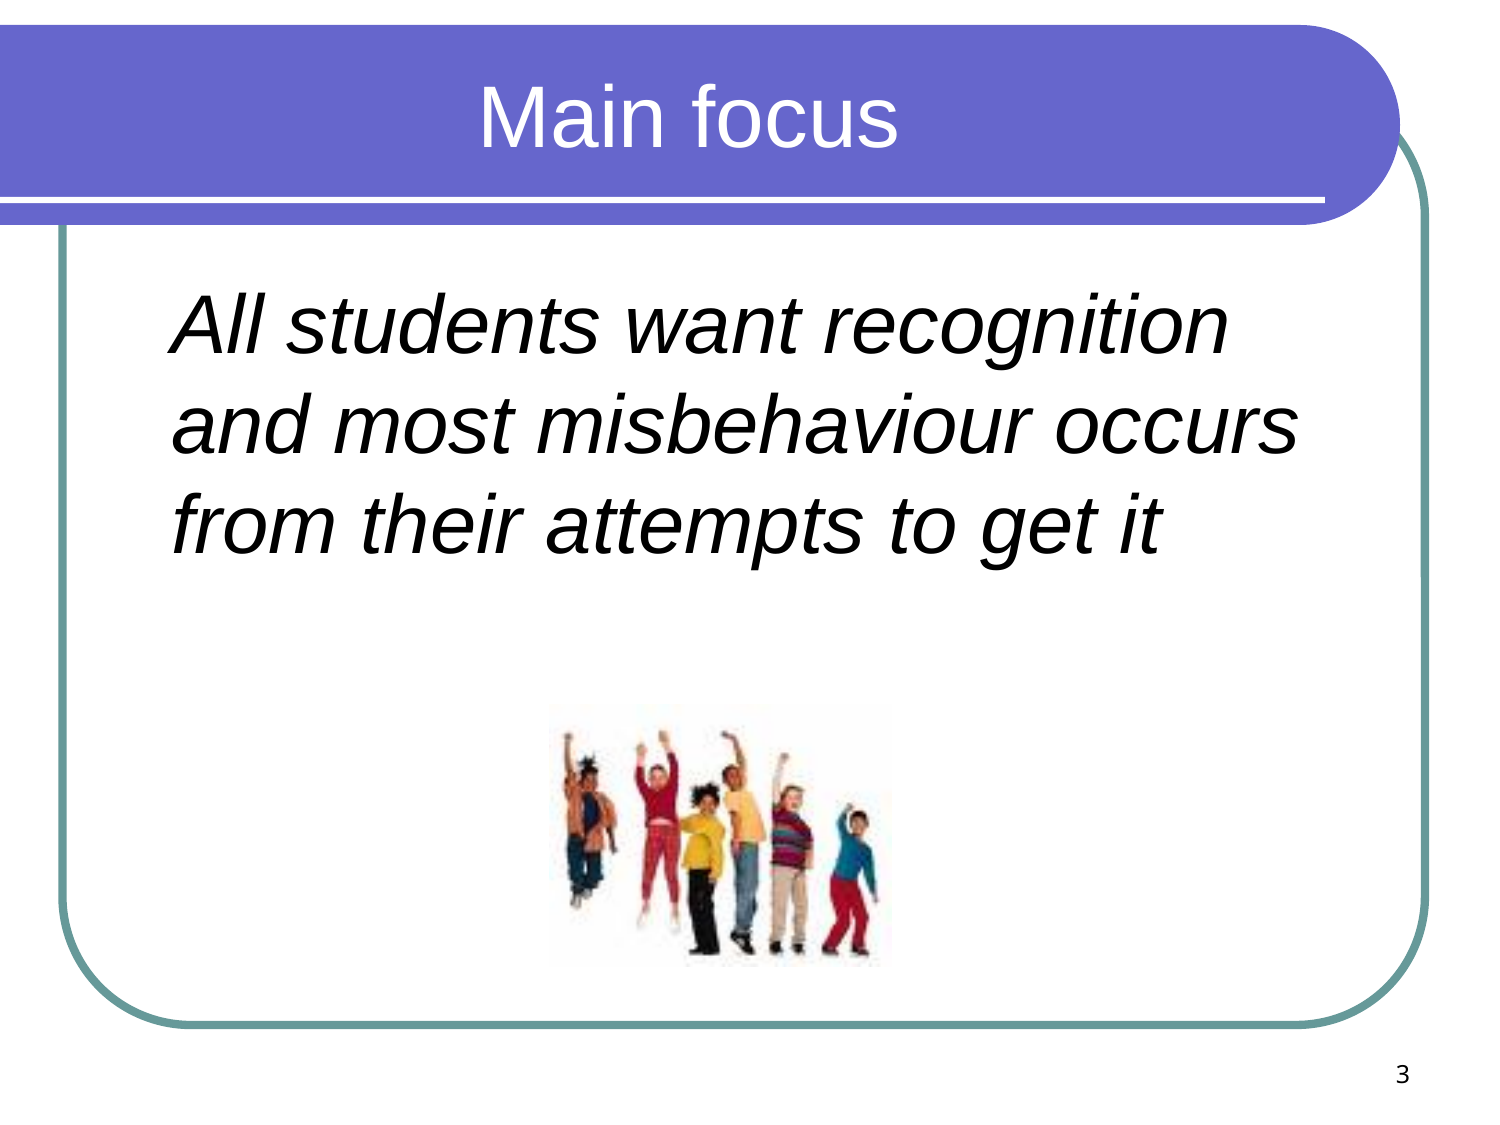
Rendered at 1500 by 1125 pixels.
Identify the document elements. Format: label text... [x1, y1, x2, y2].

list All students want recognition and most misbehaviour occurs from their attempts to get it [99, 262, 1401, 988]
picture [548, 703, 892, 967]
slide_number 3 [1074, 1024, 1426, 1101]
title Main focus [31, 37, 1348, 188]
